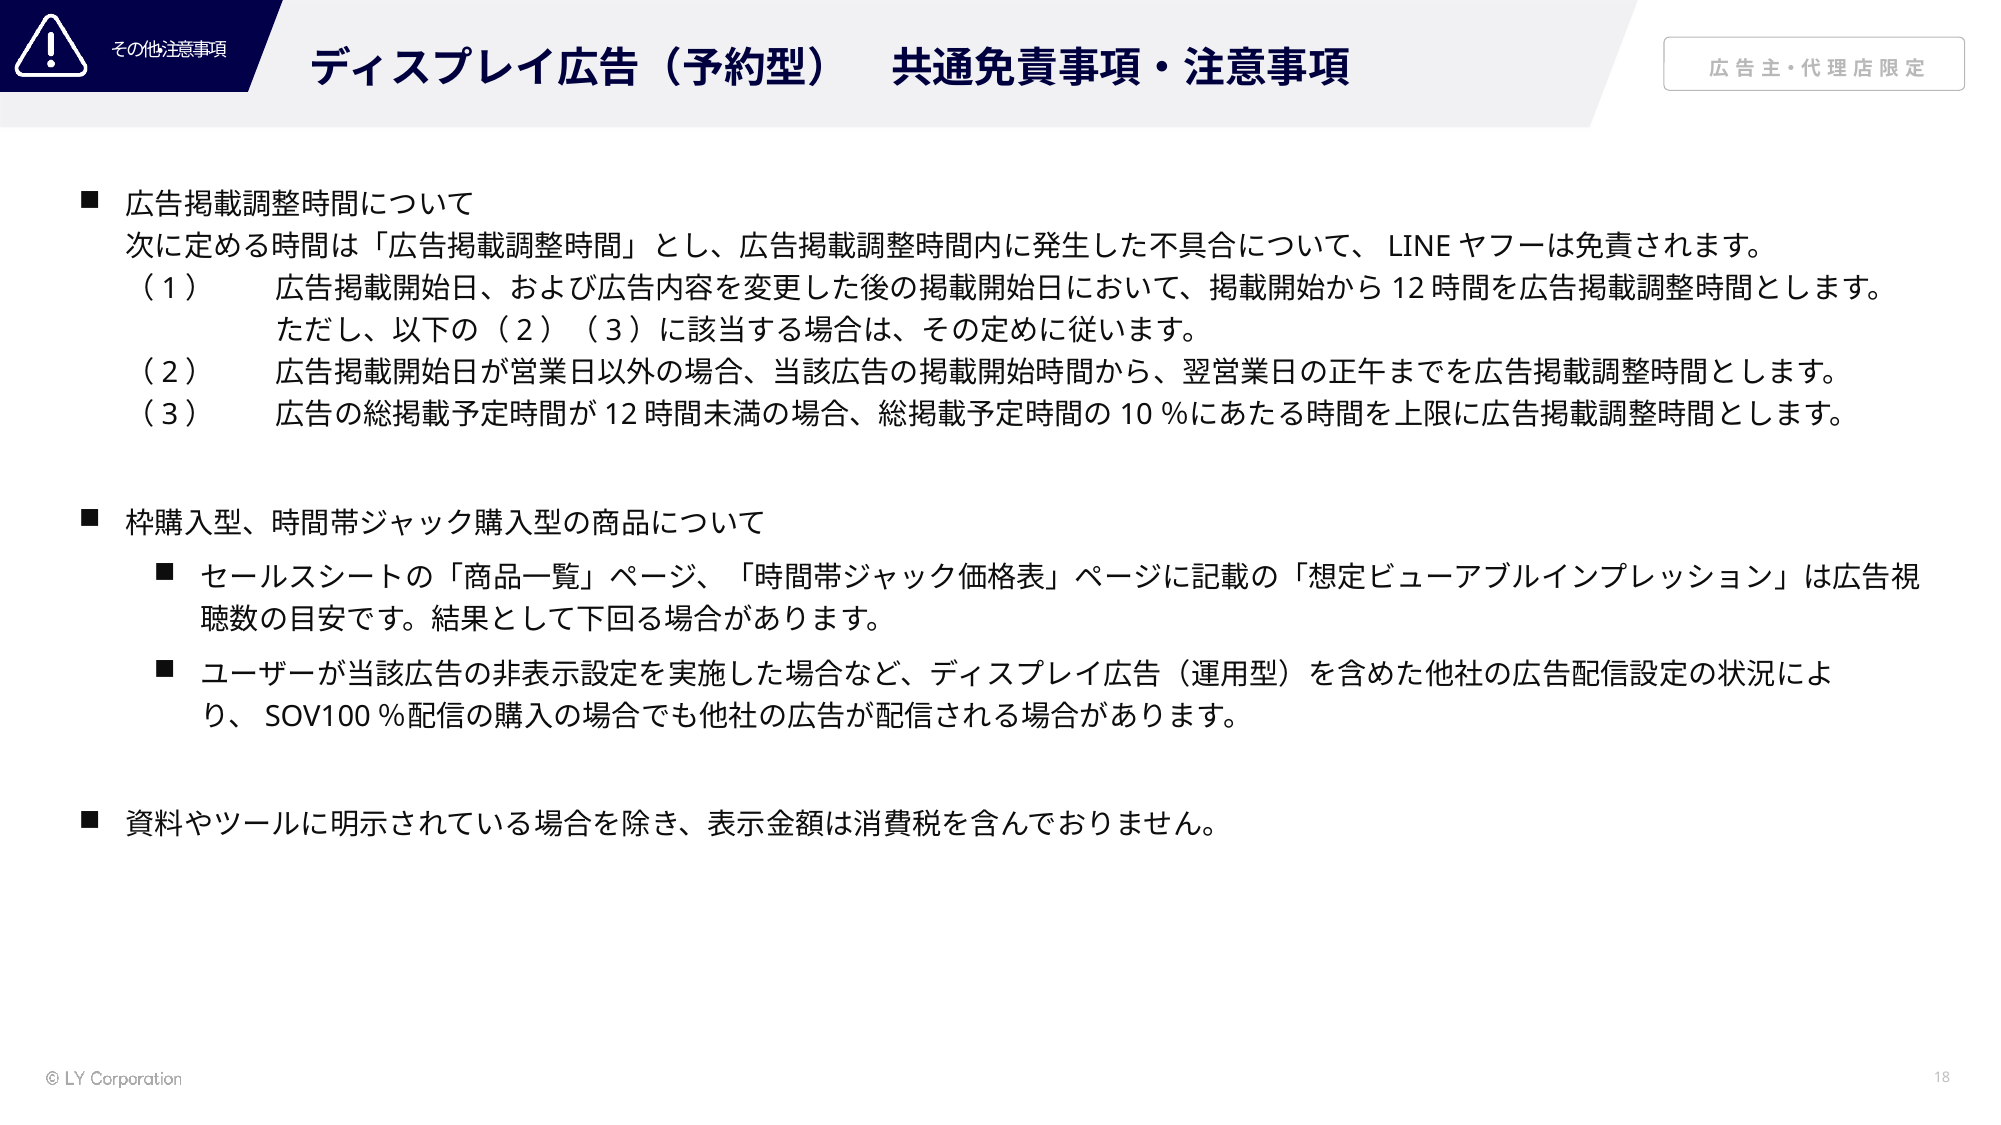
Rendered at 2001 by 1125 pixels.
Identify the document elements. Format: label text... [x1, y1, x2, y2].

list その他・注意事項 [97, 13, 240, 81]
text_box 広告掲載調整時間について 次に定める時間は「広告掲載調整時間」とし、広告掲載調整時間内に発生した不具合について、LINEヤフーは免責されます。 （1） 広告掲載開始日、および広告内容を変更した後の掲載開始日において、掲載開始から12時間を広告掲載調整時間とします。 ただし、以下の（2）（3）に該当する場合は、その定めに従います。 （2） 広告掲載開始日が営業日以外の場合、当該広告の掲載開始時間から、翌営業日の正午までを広告掲載調整時間とします。 （3） 広告の総掲載予定時間が12時間未満の場合、総掲載予定時間の10％にあたる時間を上限に広告掲載調整時間とします。 枠購入型、時間帯ジャック購入型の商品について セールスシートの「商品一覧」ページ、「時間帯ジャック価格表」ページに記載の「想定ビューアブルインプレッション」は広告視聴数の目安です。結果として下回る場合があります。 ユーザーが当該広告の非表示設定を実施した場合など、ディスプレイ広告（運用型）を含めた他社の広告配信設定の状況により、SOV100％配信の購入の場合でも他社の広告が配信される場合があります。 資料やツールに明示されている場合を除き、表示金額は消費税を含んでおりません。 [78, 178, 1922, 841]
picture [9, 5, 92, 87]
picture [46, 1071, 181, 1088]
list ディスプレイ広告（予約型） 共通免責事項・注意事項 [309, 41, 1645, 97]
